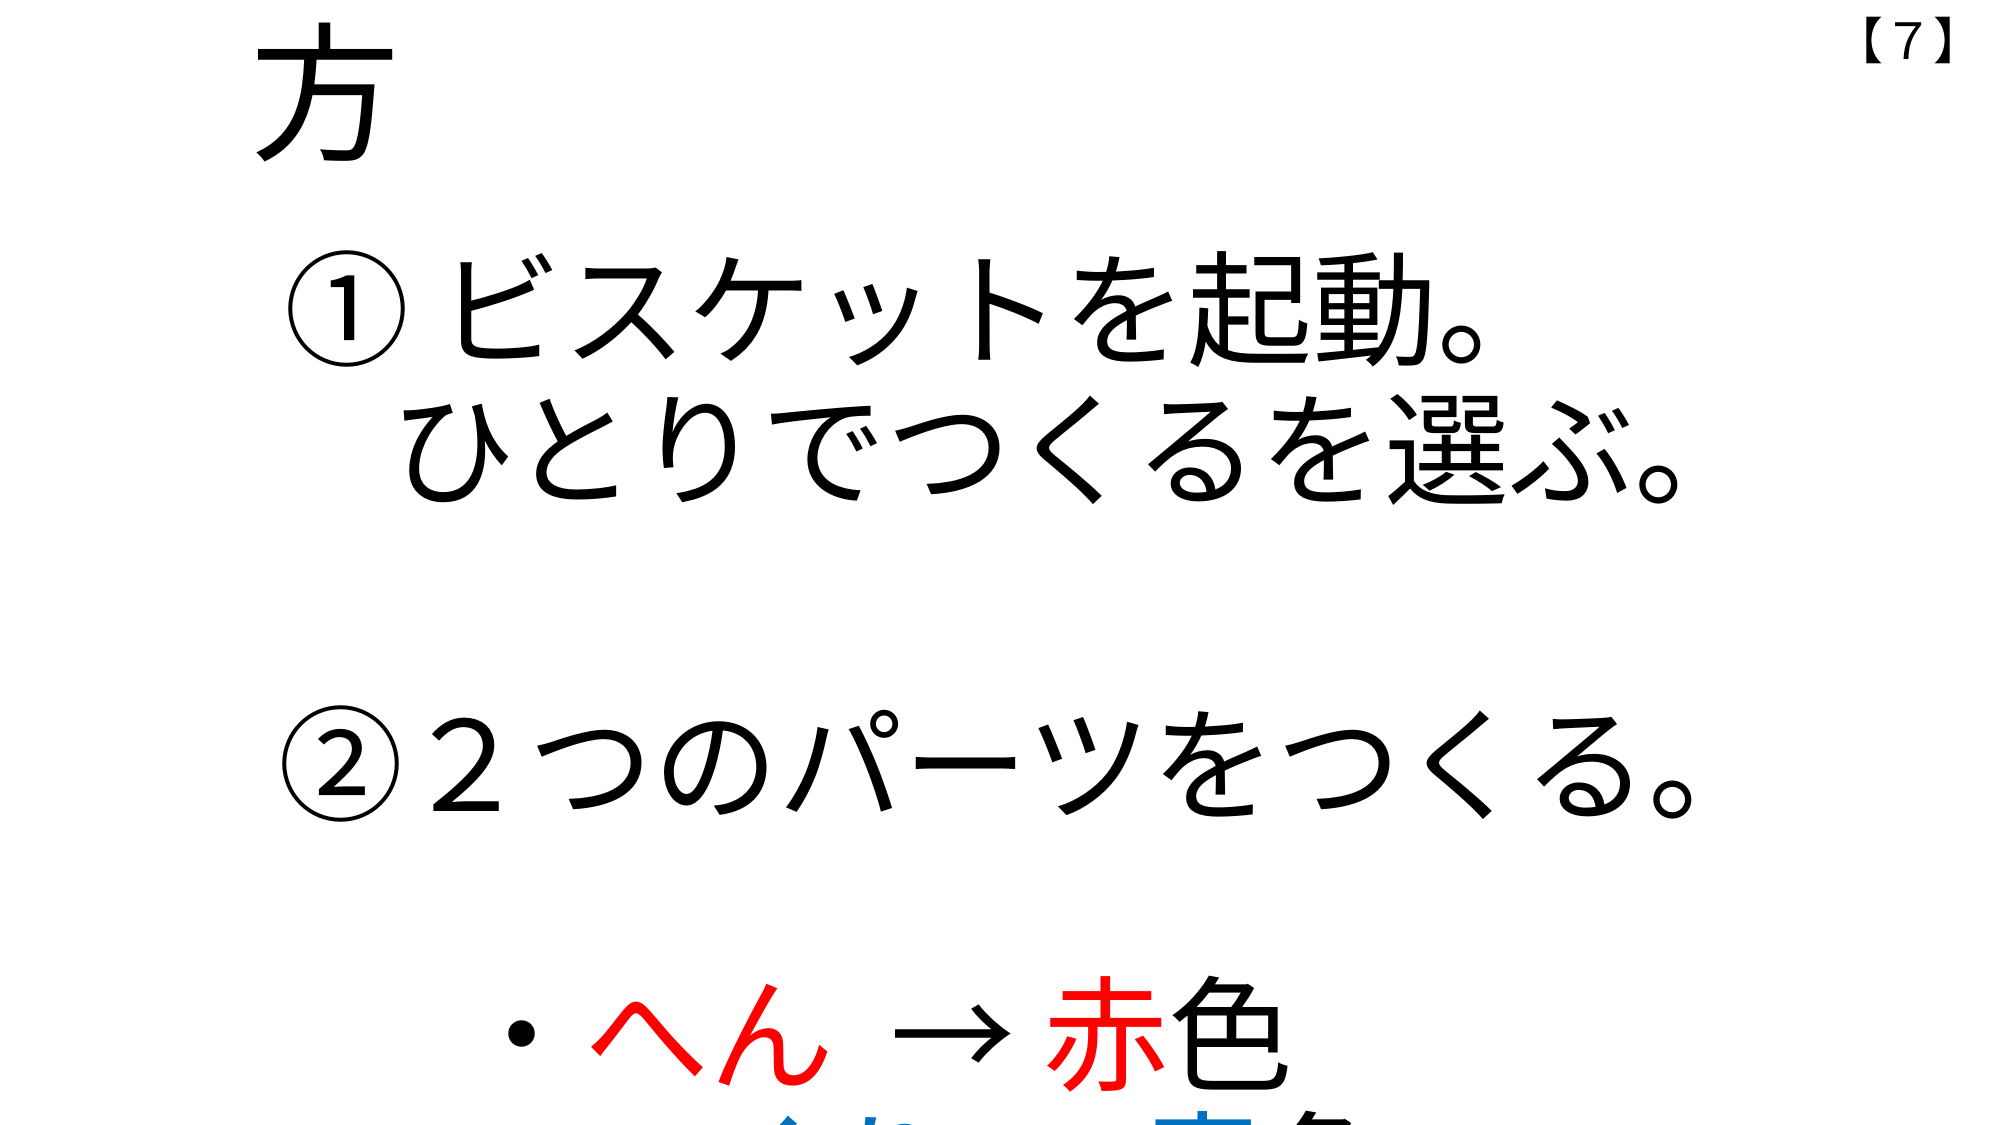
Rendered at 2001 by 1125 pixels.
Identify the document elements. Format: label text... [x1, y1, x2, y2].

text_box 【７】 [1818, 1, 2000, 77]
title プログラムのつくり方 ① ビスケットを起動。 ひとりでつくるを選ぶ。 ②２つのパーツをつくる。 ・へん → 赤色 ・つくり → 青色 [235, 15, 1758, 1087]
